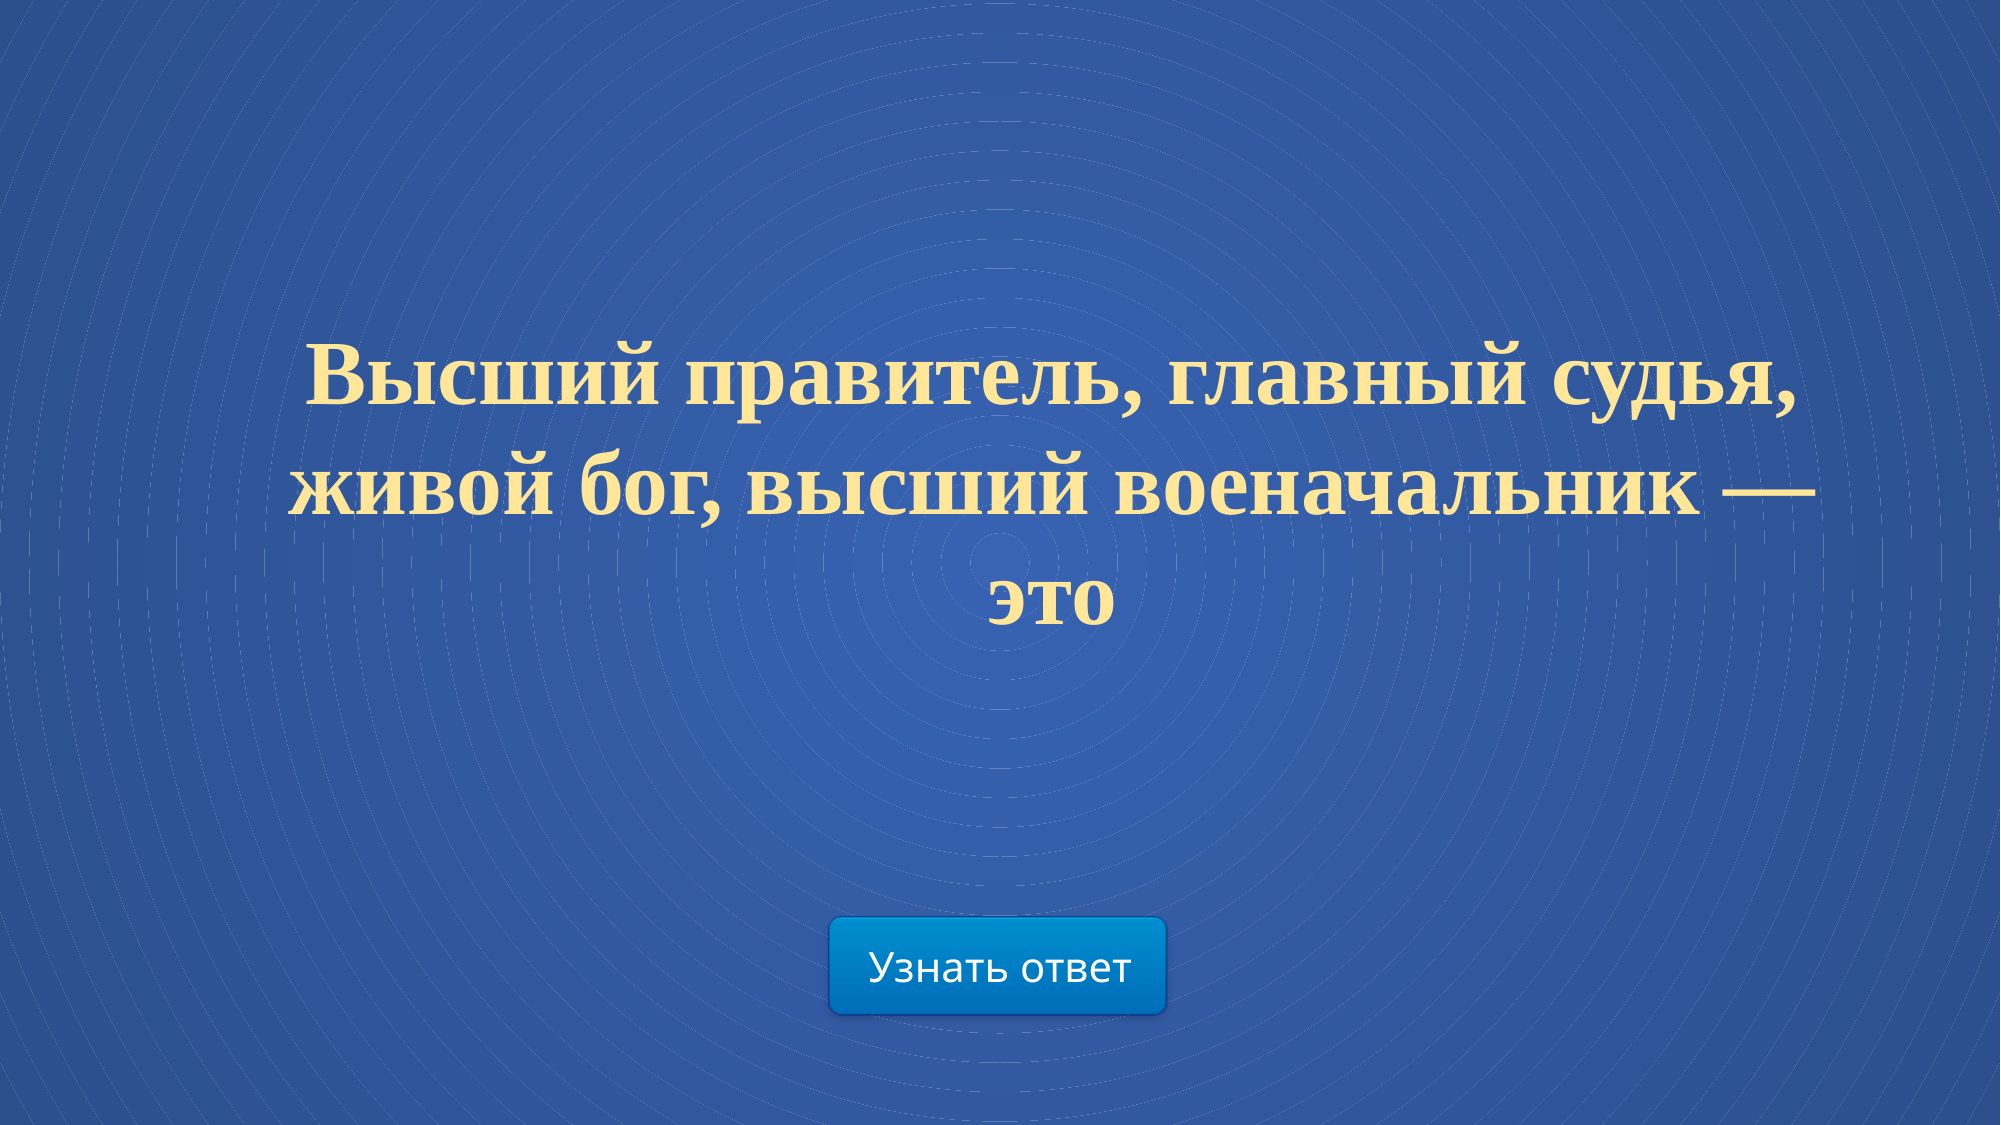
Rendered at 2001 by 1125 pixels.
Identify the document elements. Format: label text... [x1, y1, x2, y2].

picture [793, 902, 1180, 1035]
text_box Высший правитель, главный судья, живой бог, высший военачальник — это [237, 305, 1868, 651]
